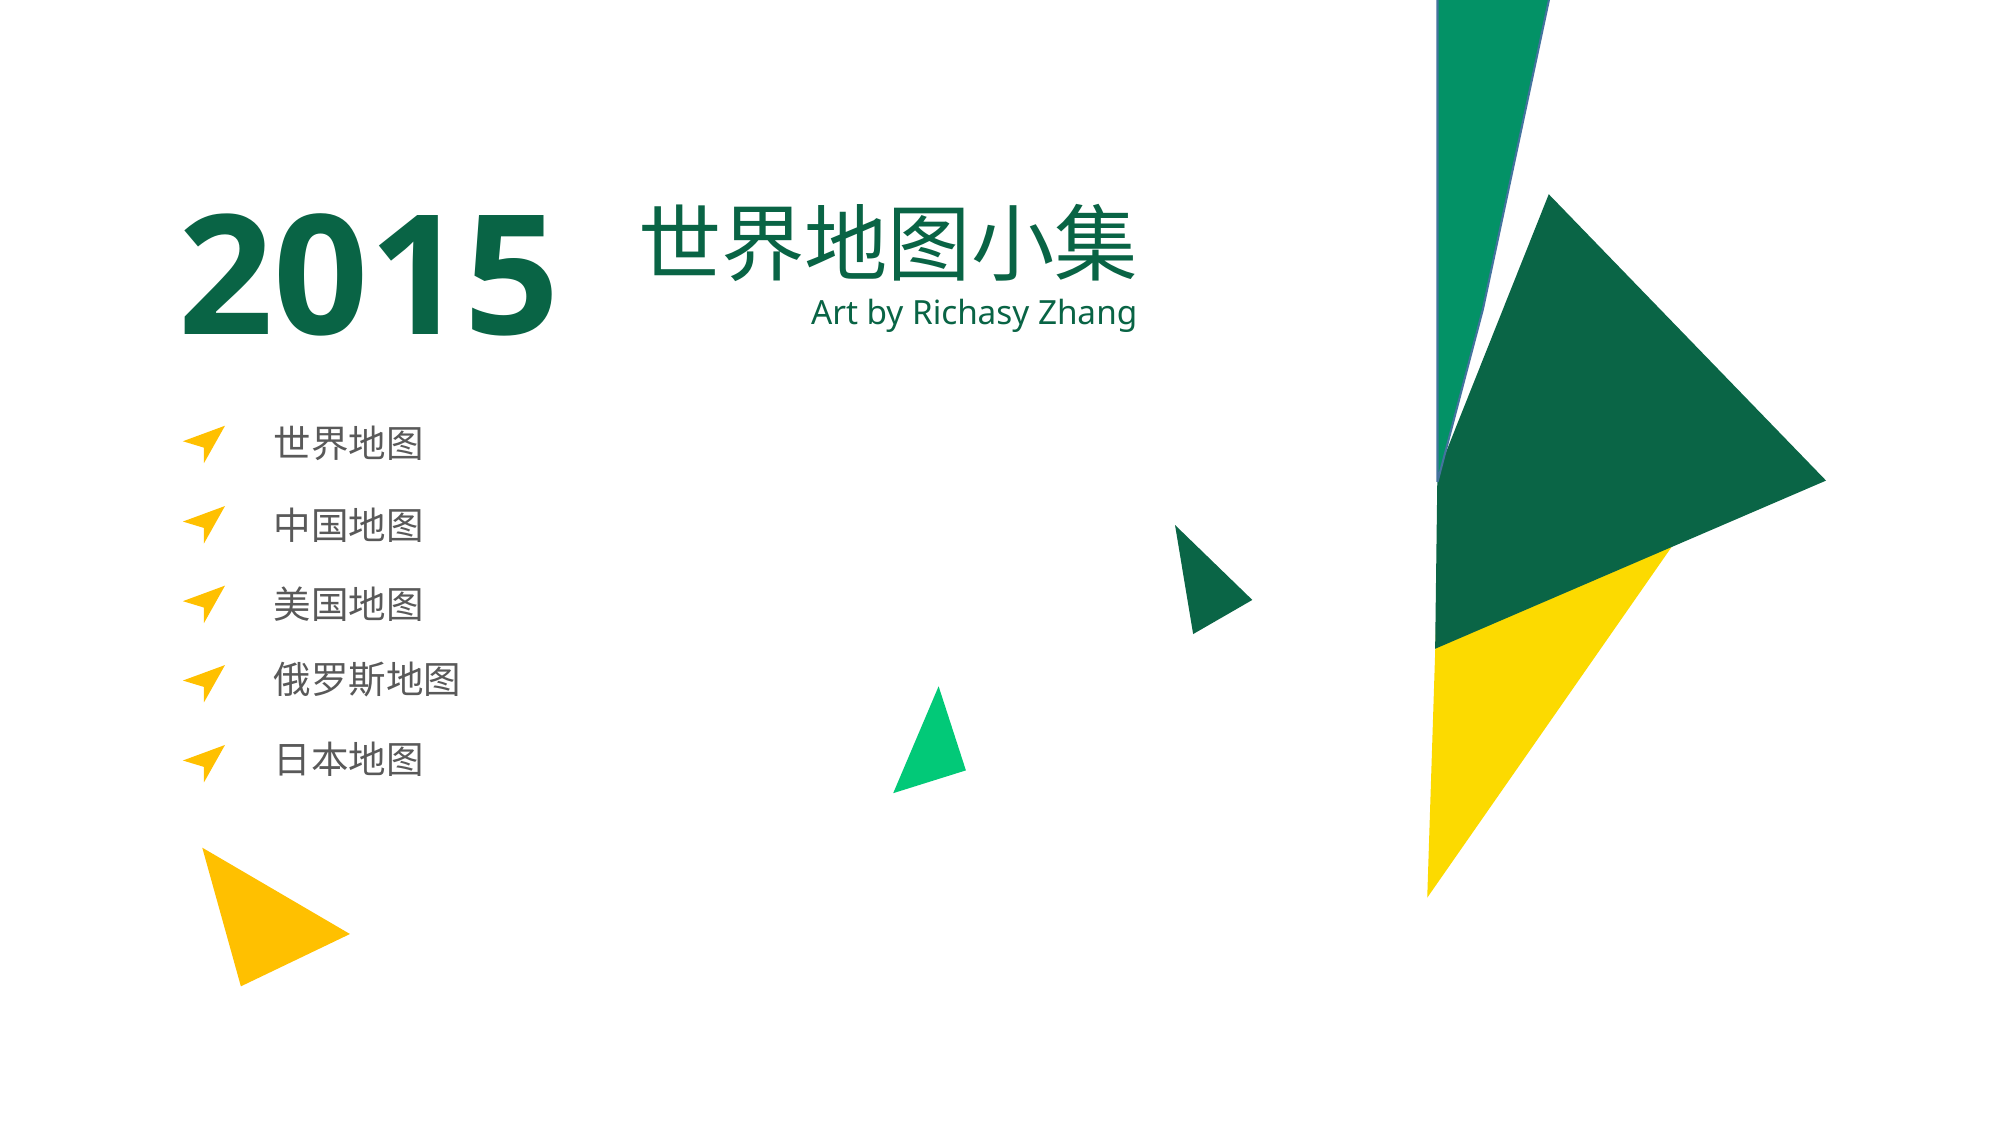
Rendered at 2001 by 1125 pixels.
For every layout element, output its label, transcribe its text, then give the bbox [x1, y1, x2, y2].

text_box 美国地图 [258, 573, 846, 634]
text_box [1435, 194, 1827, 649]
text_box 世界地图 [258, 412, 846, 473]
text_box 中国地图 [258, 494, 846, 556]
text_box 世界地图小集 Art by Richasy Zhang [602, 183, 1153, 341]
text_box 俄罗斯地图 [258, 648, 846, 710]
text_box [202, 847, 350, 987]
text_box [182, 506, 226, 544]
text_box [1427, 548, 1671, 898]
text_box [1437, 0, 1549, 482]
text_box [1175, 525, 1253, 635]
text_box [182, 665, 226, 703]
text_box [893, 686, 966, 794]
text_box [182, 744, 226, 783]
text_box 2015 [163, 160, 625, 378]
text_box [182, 585, 226, 624]
text_box 日本地图 [258, 728, 846, 789]
text_box [182, 425, 226, 464]
